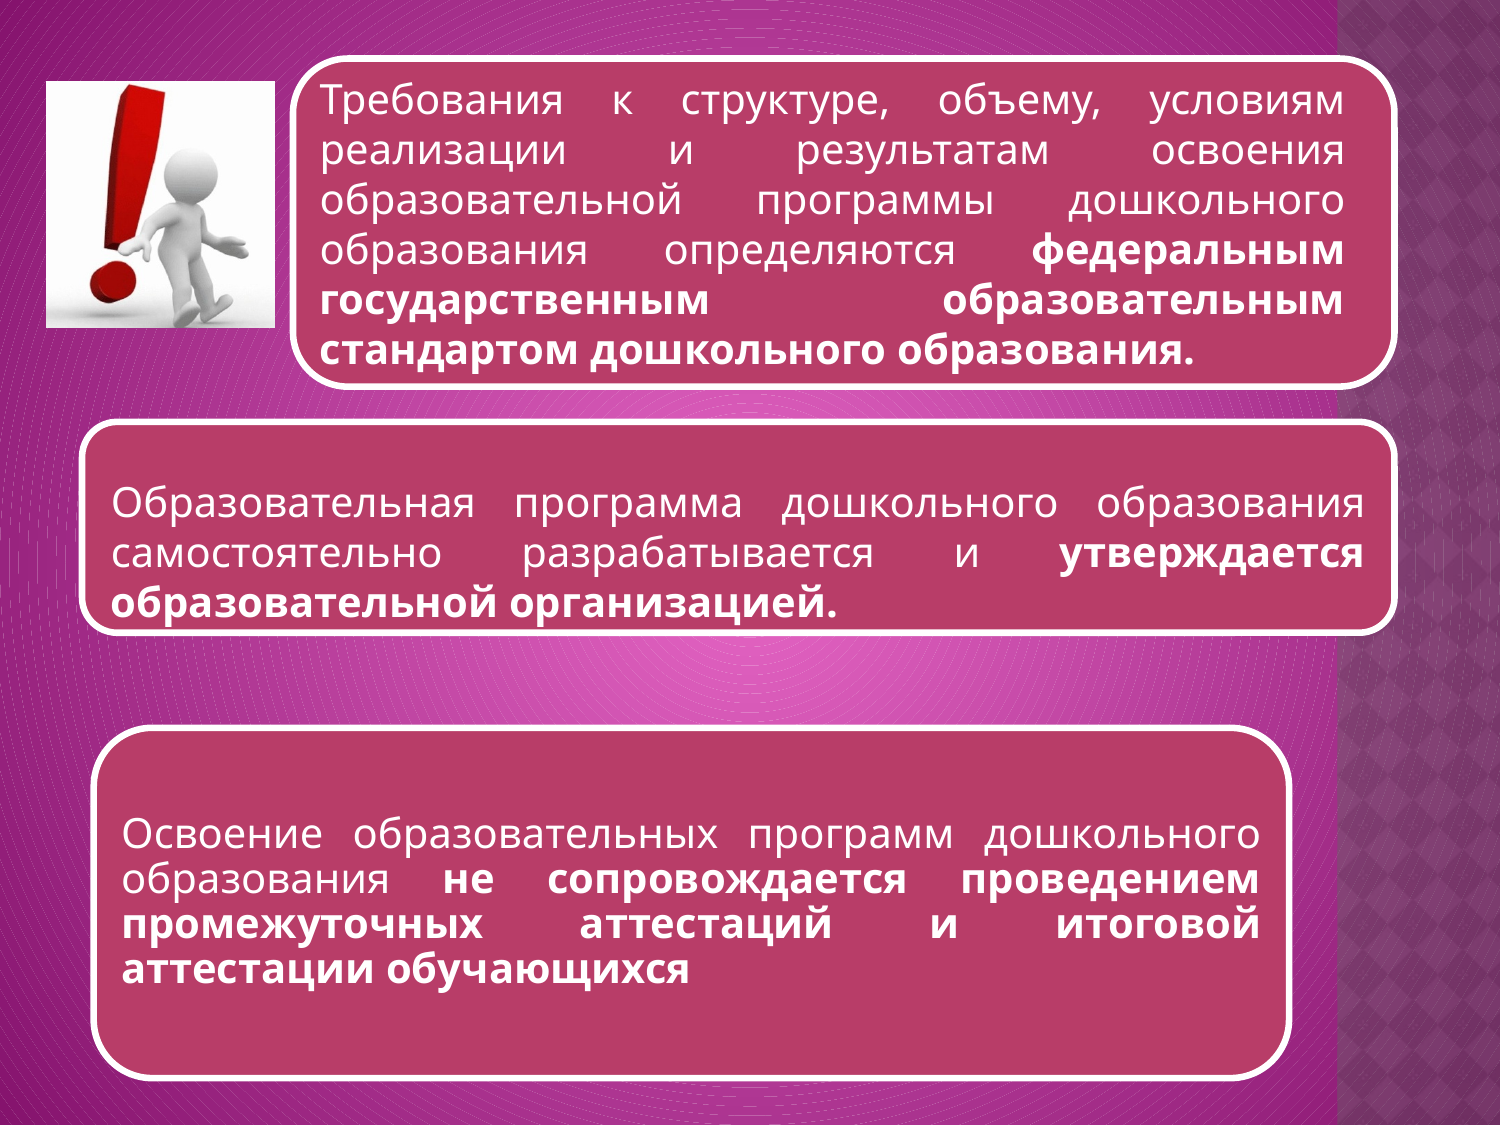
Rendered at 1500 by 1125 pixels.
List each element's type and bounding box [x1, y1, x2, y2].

picture [46, 81, 276, 329]
text_box [95, 680, 1381, 791]
text_box [93, 727, 1290, 1079]
text_box [292, 58, 1395, 388]
text_box [81, 421, 1395, 670]
